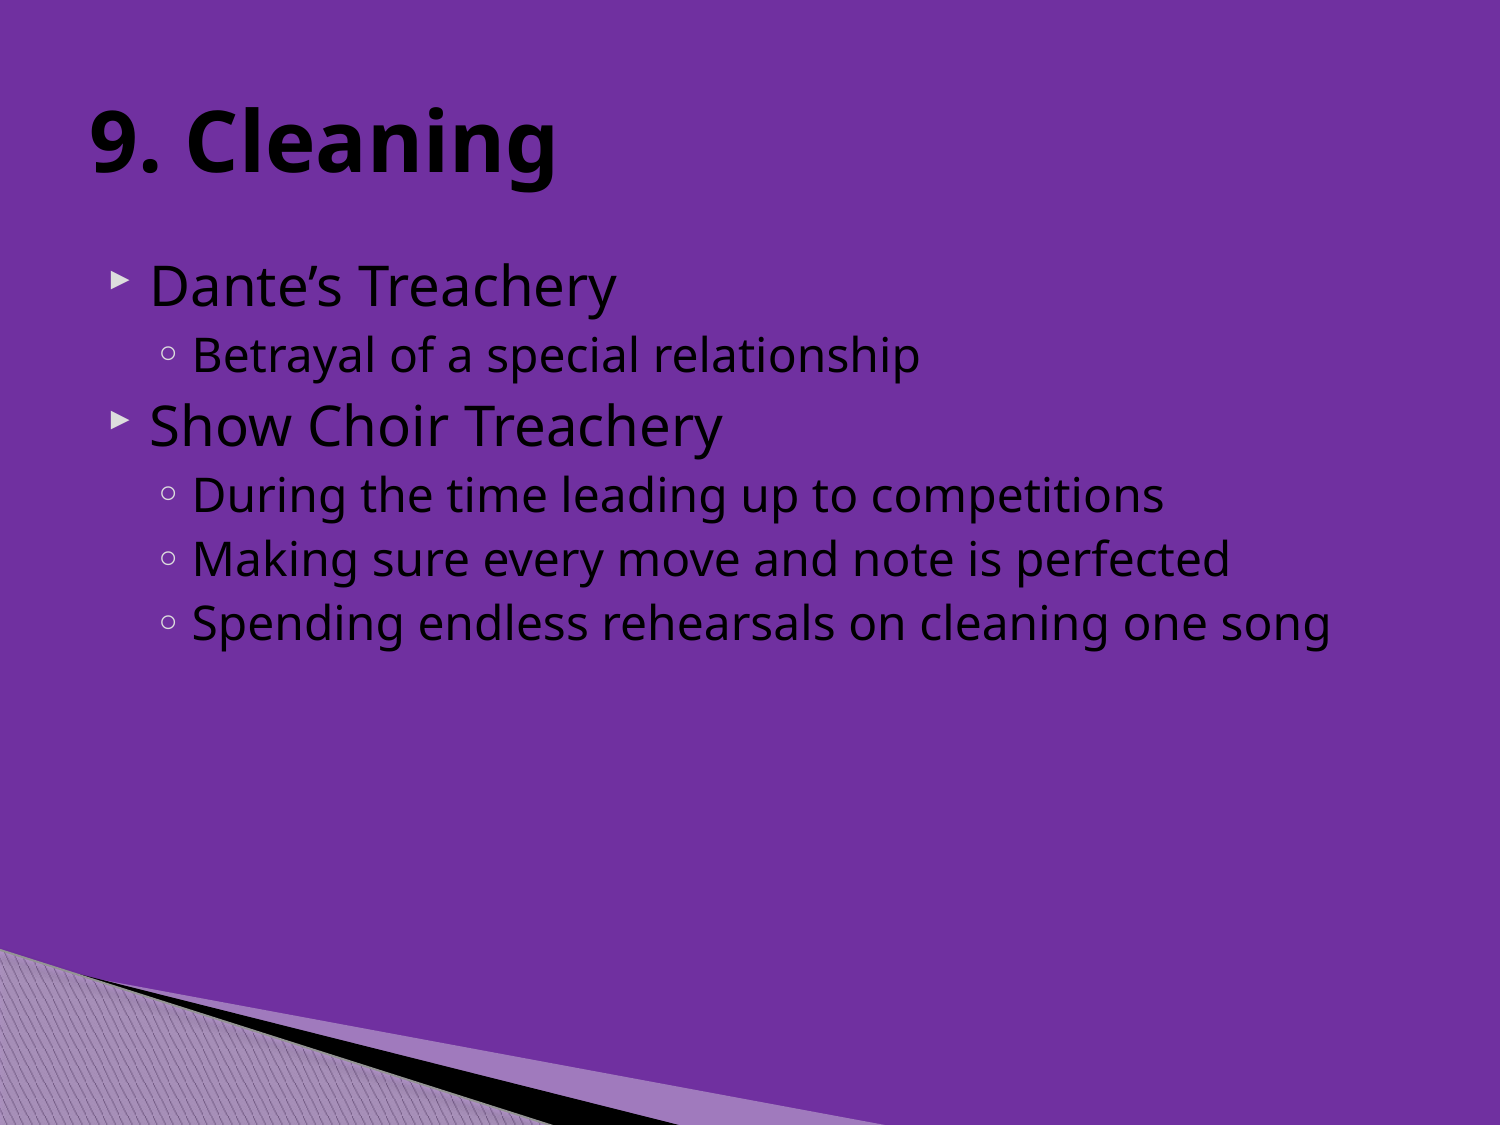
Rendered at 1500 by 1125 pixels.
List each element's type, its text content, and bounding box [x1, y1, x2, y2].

title 9. Cleaning [75, 45, 1425, 233]
list Dante’s Treachery Betrayal of a special relationship Show Choir Treachery During the time leading up to competitions Making sure every move and note is perfected Spending endless rehearsals on cleaning one song [75, 243, 1425, 986]
